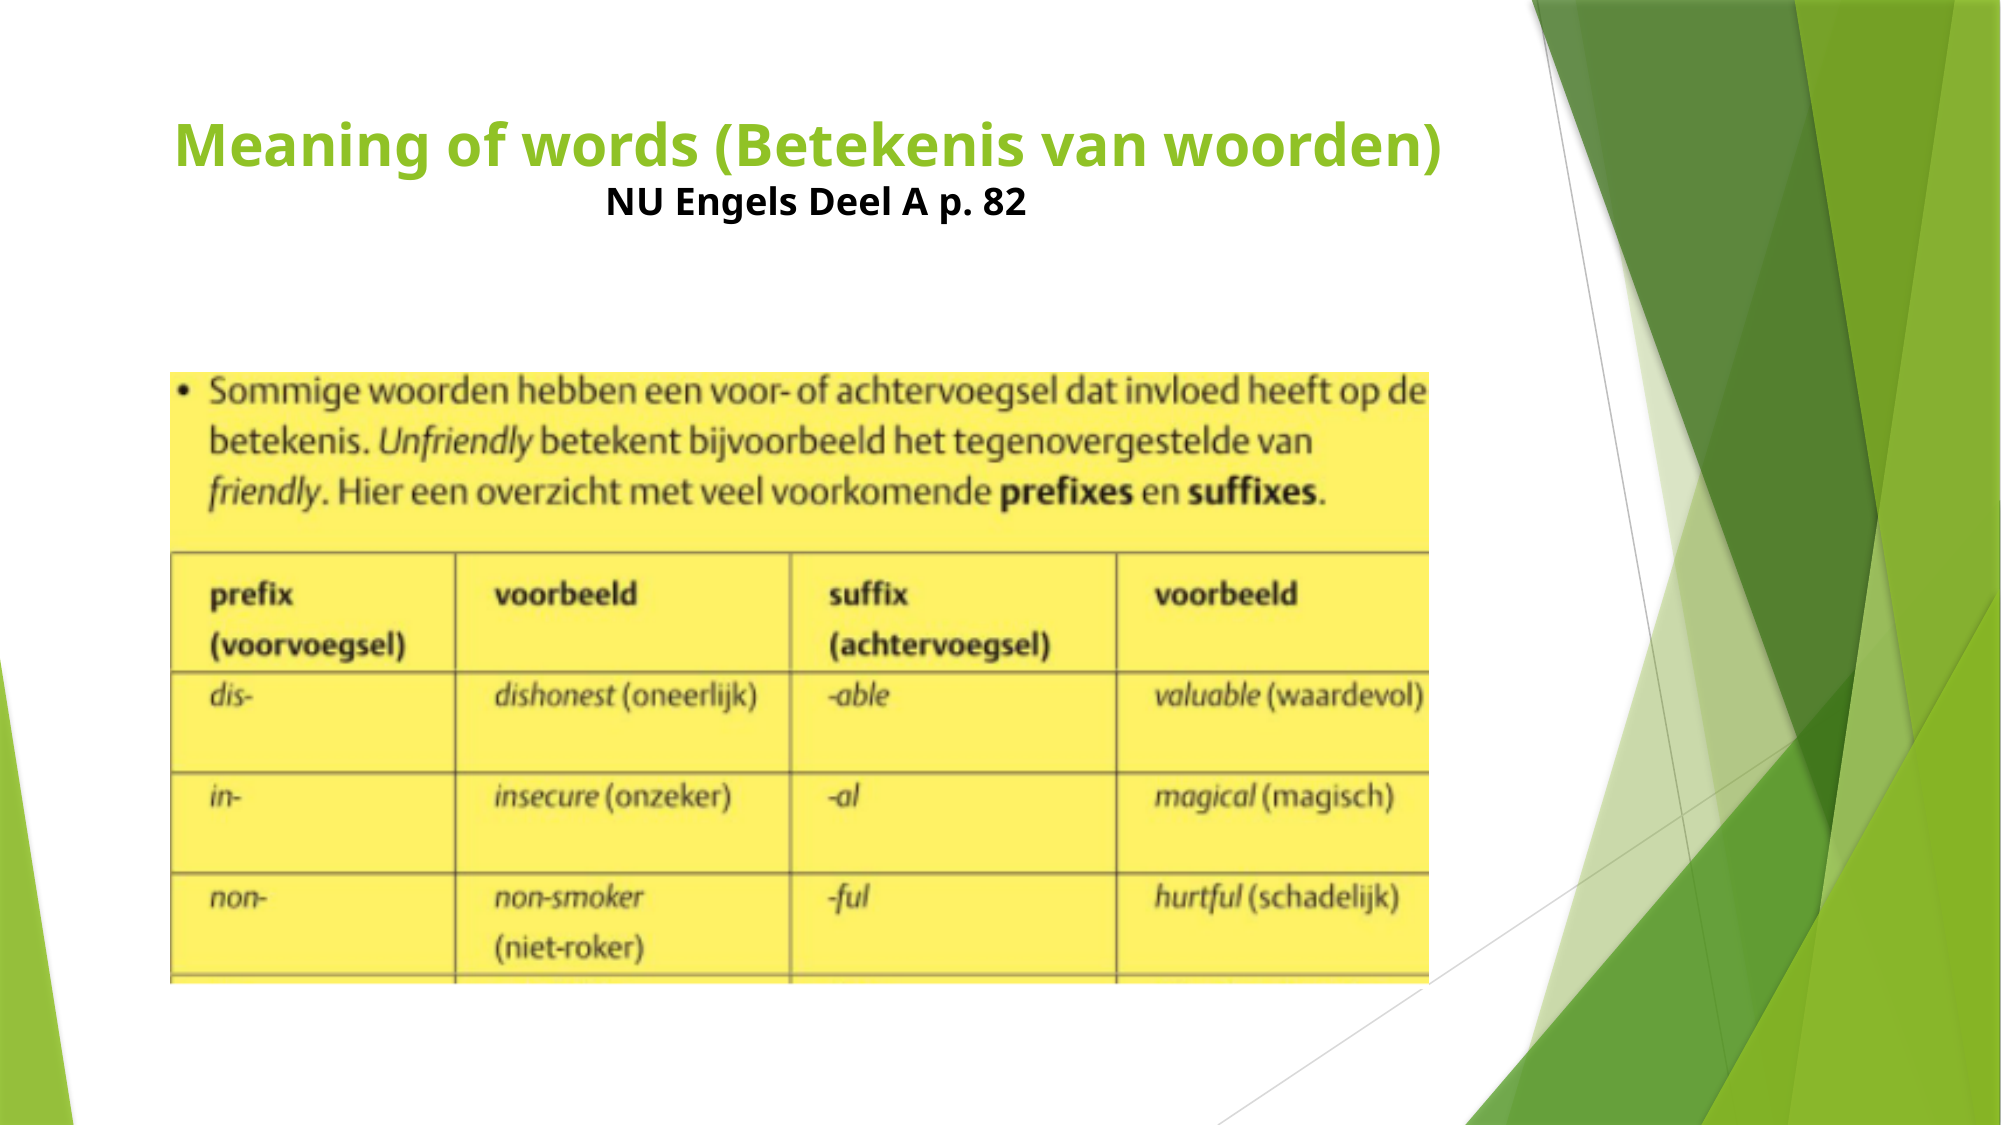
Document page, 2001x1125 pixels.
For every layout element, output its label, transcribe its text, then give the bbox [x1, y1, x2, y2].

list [169, 372, 1429, 990]
title Meaning of words (Betekenis van woorden) NU Engels Deel A p. 82 [111, 99, 1522, 317]
